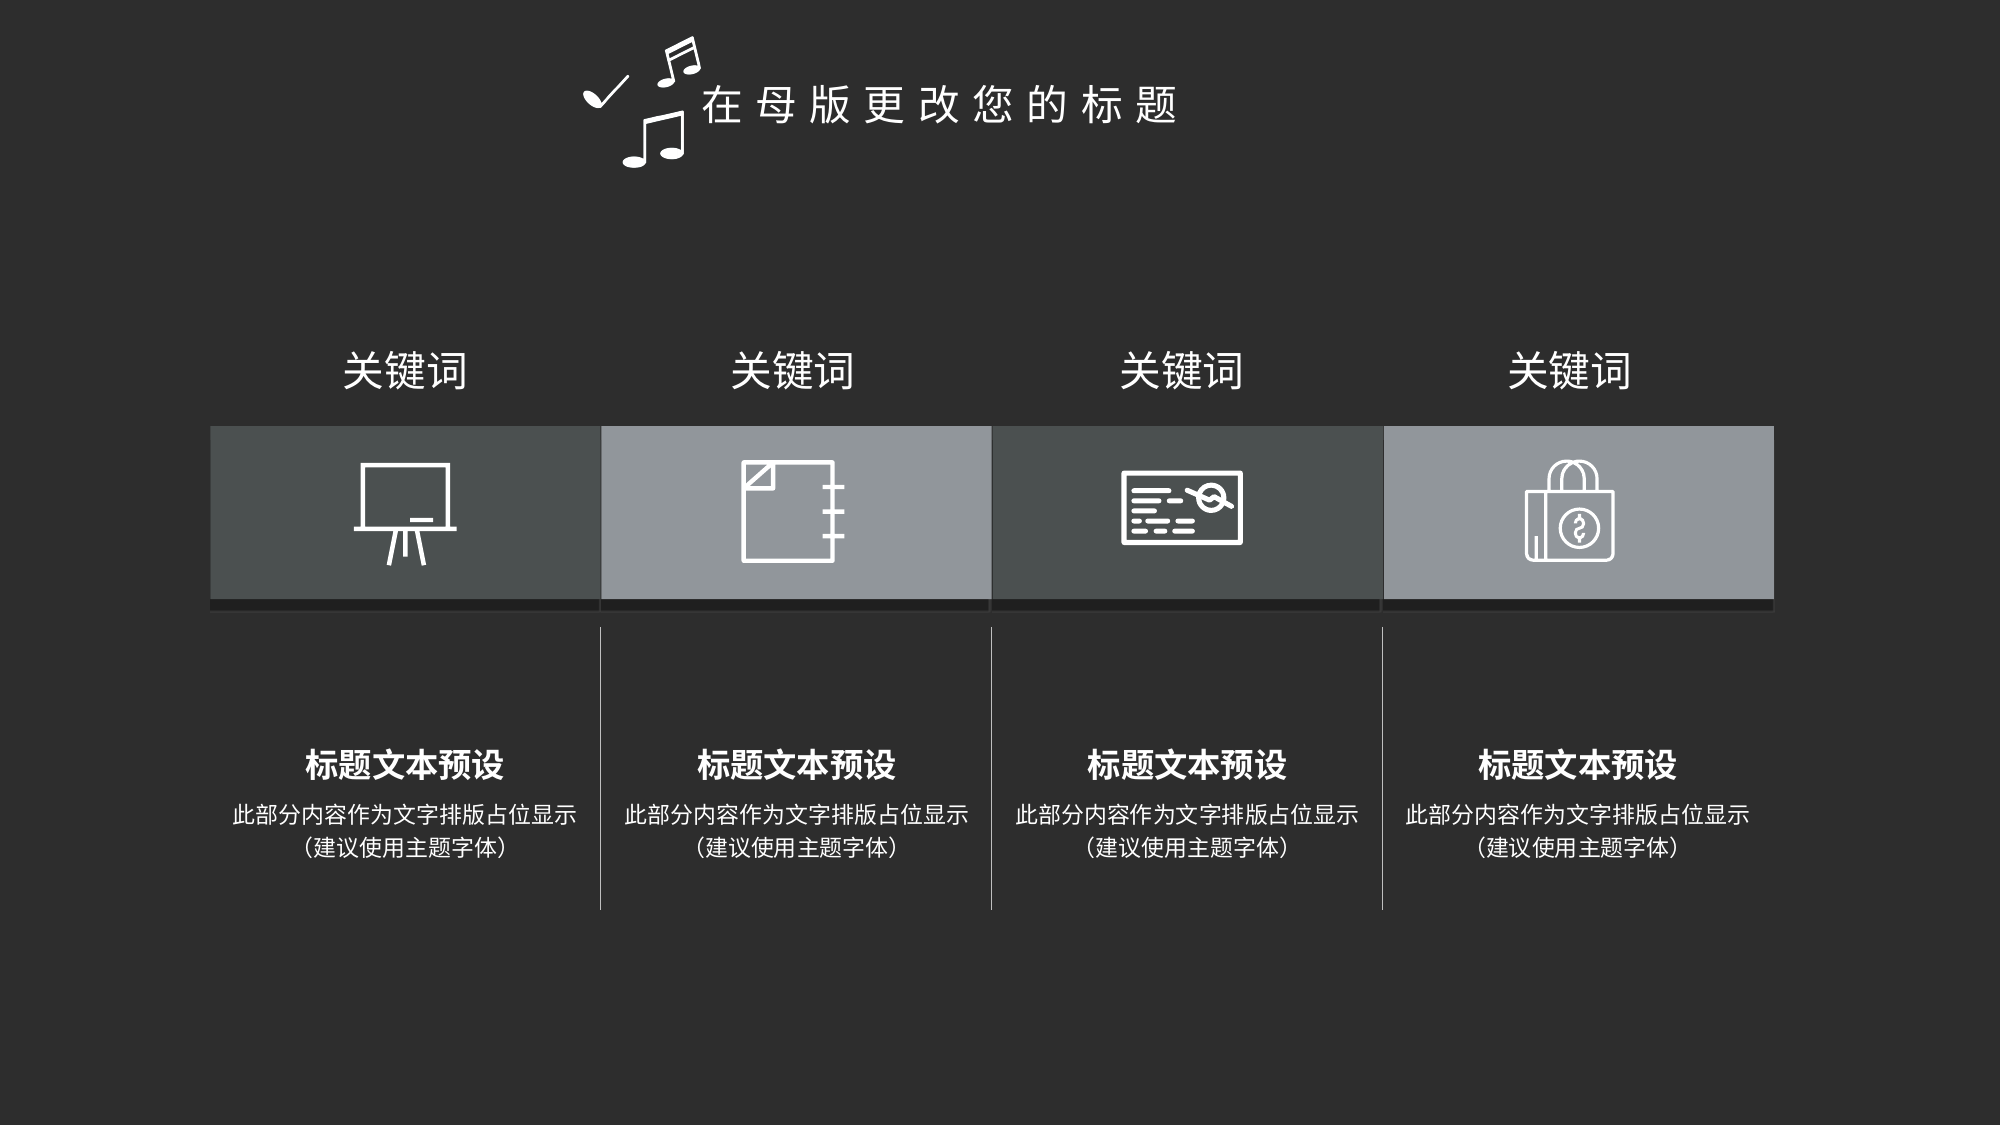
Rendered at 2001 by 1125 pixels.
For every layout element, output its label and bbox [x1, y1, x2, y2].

text_box [210, 337, 1790, 911]
picture [583, 36, 701, 168]
